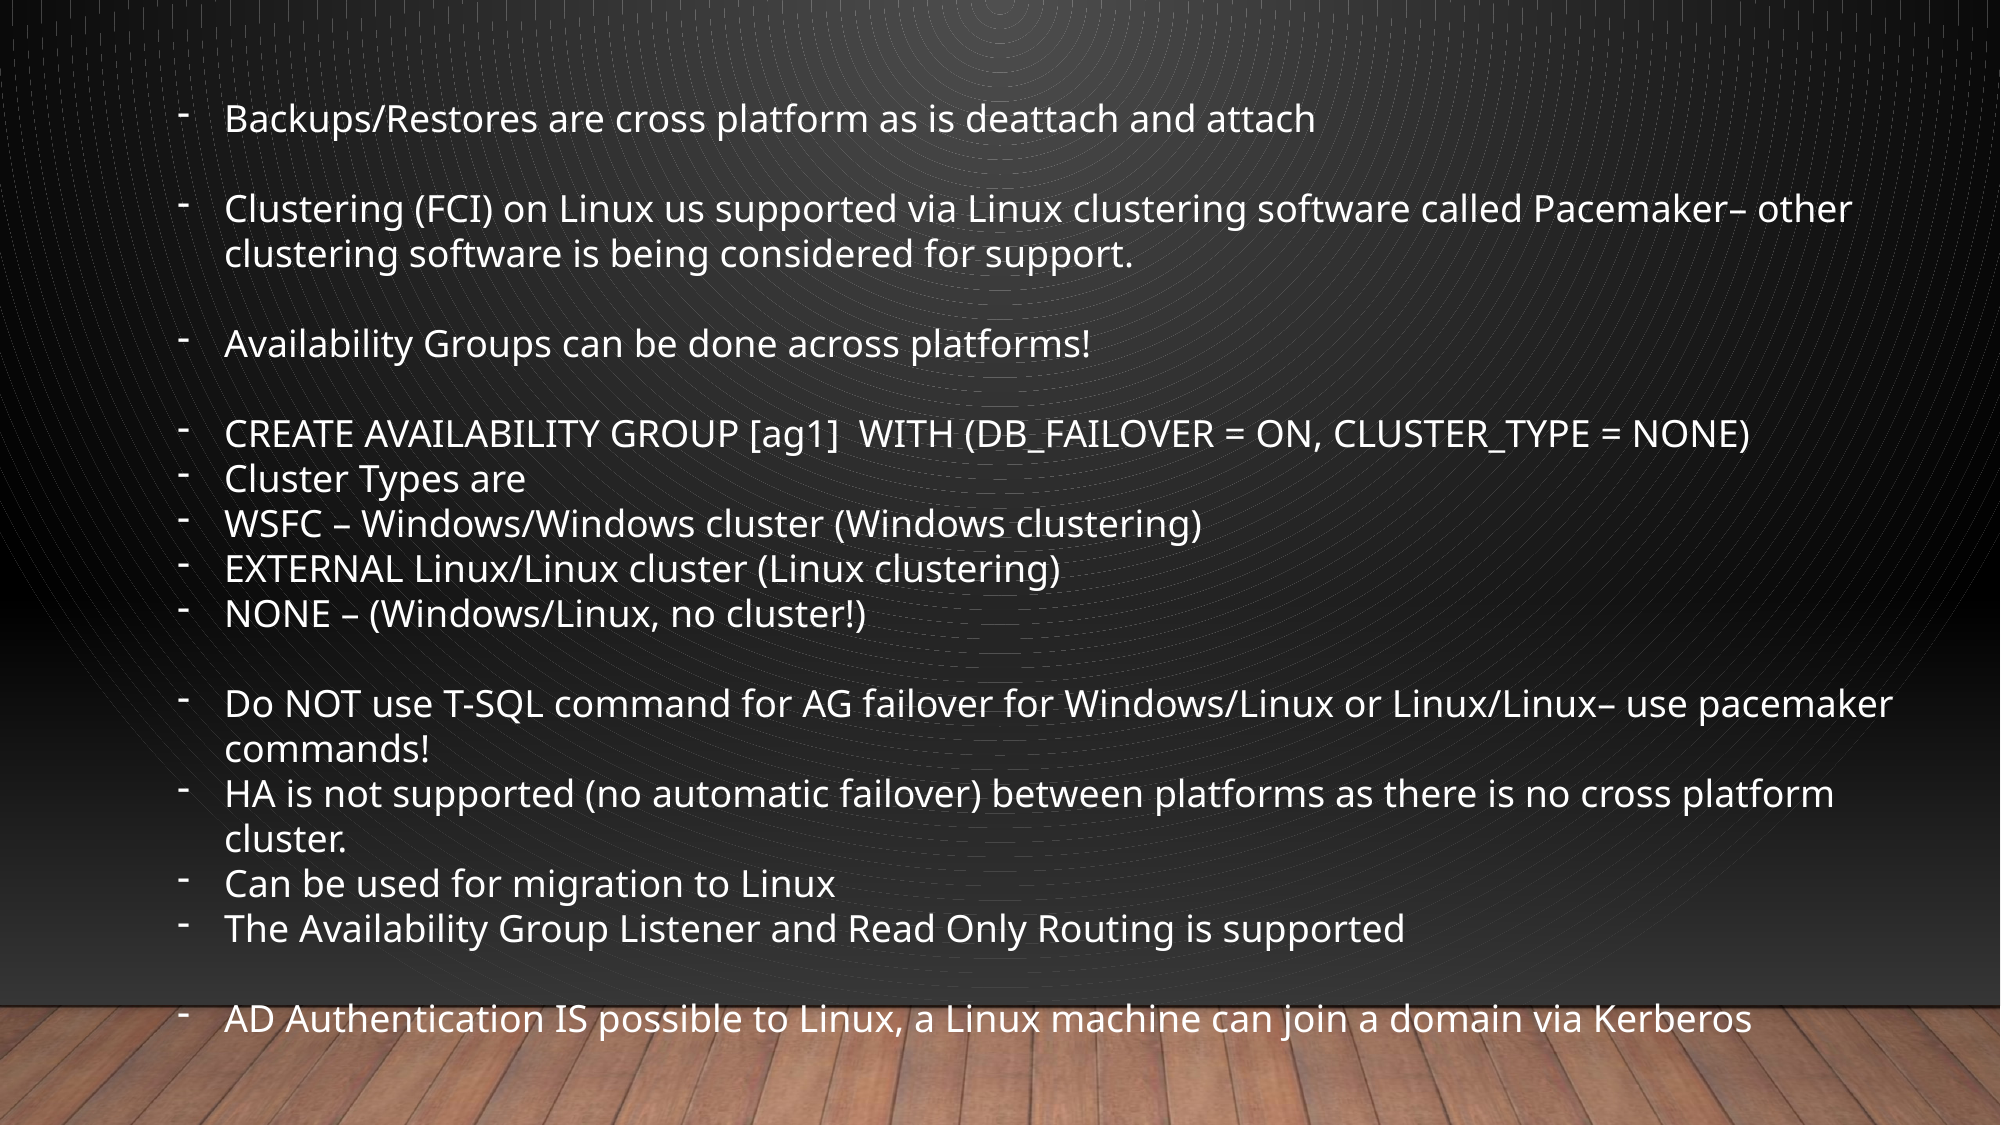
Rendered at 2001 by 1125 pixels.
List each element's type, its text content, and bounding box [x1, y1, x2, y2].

text_box Backups/Restores are cross platform as is deattach and attach Clustering (FCI) on Linux us supported via Linux clustering software called Pacemaker– other clustering software is being considered for support. Availability Groups can be done across platforms! CREATE AVAILABILITY GROUP [ag1] WITH (DB_FAILOVER = ON, CLUSTER_TYPE = NONE) Cluster Types are WSFC – Windows/Windows cluster (Windows clustering) EXTERNAL Linux/Linux cluster (Linux clustering) NONE – (Windows/Linux, no cluster!) Do NOT use T-SQL command for AG failover for Windows/Linux or Linux/Linux– use pacemaker commands! HA is not supported (no automatic failover) between platforms as there is no cross platform cluster. Can be used for migration to Linux The Availability Group Listener and Read Only Routing is supported AD Authentication IS possible to Linux, a Linux machine can join a domain via Kerberos [162, 87, 1950, 1093]
picture [0, 1005, 2000, 1125]
